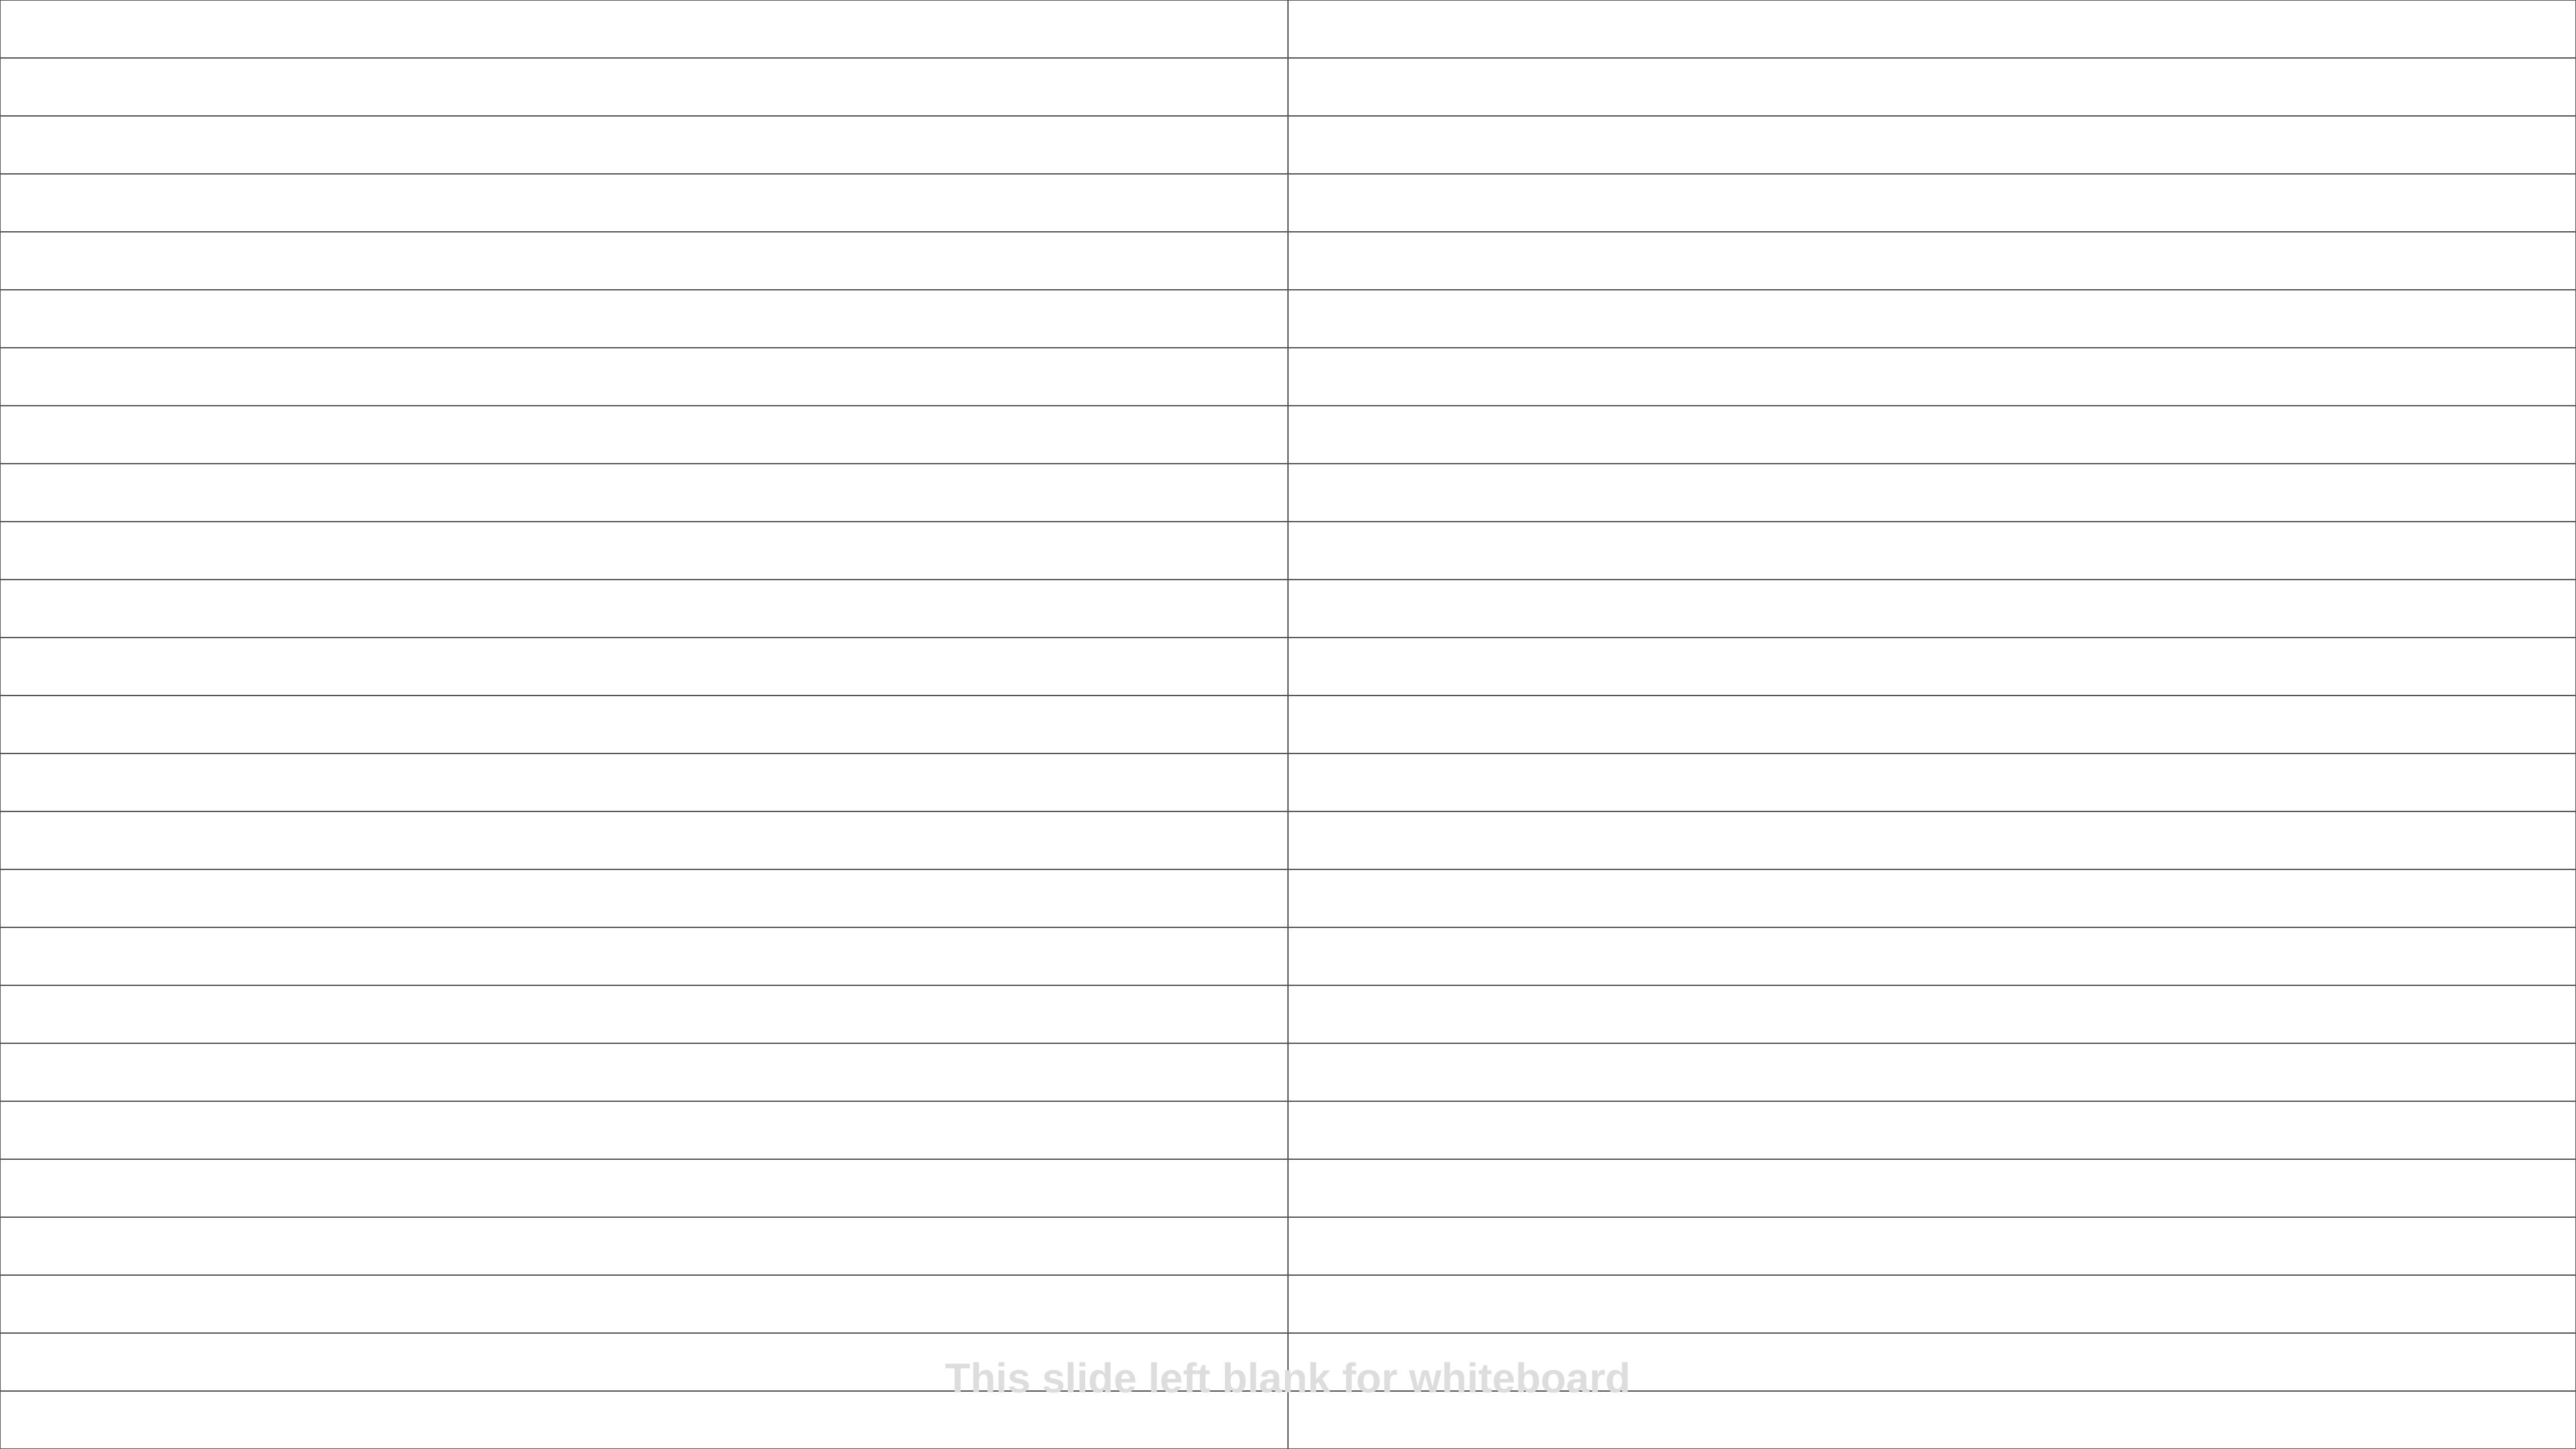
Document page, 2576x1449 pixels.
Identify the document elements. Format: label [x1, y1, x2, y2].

table_cell [1, 1044, 1287, 1101]
table_cell [1289, 59, 2575, 115]
table_cell [1289, 638, 2575, 695]
table_header [1, 1, 1287, 57]
table_cell [1289, 870, 2575, 927]
table_cell [1289, 1218, 2575, 1274]
table_cell [1, 638, 1287, 695]
table_cell [1, 812, 1287, 869]
table_cell [1, 986, 1287, 1043]
table_cell [1, 696, 1287, 753]
table_cell [1, 348, 1287, 405]
table_cell [1289, 754, 2575, 811]
table_cell [1, 232, 1287, 289]
table_cell [1289, 696, 2575, 753]
table_cell [1, 928, 1287, 985]
table_cell [1, 464, 1287, 521]
table_cell [1289, 580, 2575, 637]
table_cell [1289, 522, 2575, 579]
table_cell [1, 59, 1287, 115]
table_cell [1289, 812, 2575, 869]
table_cell [1, 1392, 1287, 1448]
table_cell [1289, 406, 2575, 463]
table_cell [1, 580, 1287, 637]
table_cell [1289, 1044, 2575, 1101]
table_cell [1289, 1276, 2575, 1332]
table_cell [1289, 232, 2575, 289]
table_cell [1, 870, 1287, 927]
table_cell [1, 1102, 1287, 1159]
table_cell [1289, 1102, 2575, 1159]
table_cell [1, 1218, 1287, 1274]
table_cell [1289, 1392, 2575, 1448]
table_cell [1289, 175, 2575, 231]
table_cell [1, 290, 1287, 347]
table_cell [1, 1160, 1287, 1217]
table_cell [1, 522, 1287, 579]
table_cell [1, 1276, 1287, 1332]
table_cell [1289, 1334, 2575, 1390]
table_cell [1289, 117, 2575, 173]
table_cell [1, 754, 1287, 811]
table_cell [1289, 986, 2575, 1043]
table_header [1289, 1, 2575, 57]
table_cell [1, 1334, 1287, 1390]
table_cell [1289, 464, 2575, 521]
table_cell [1, 406, 1287, 463]
table_cell [1289, 1160, 2575, 1217]
table_cell [1289, 928, 2575, 985]
table_cell [1289, 290, 2575, 347]
text_box [923, 1345, 1653, 1406]
table_cell [1, 117, 1287, 173]
table_cell [1, 175, 1287, 231]
table_cell [1289, 348, 2575, 405]
